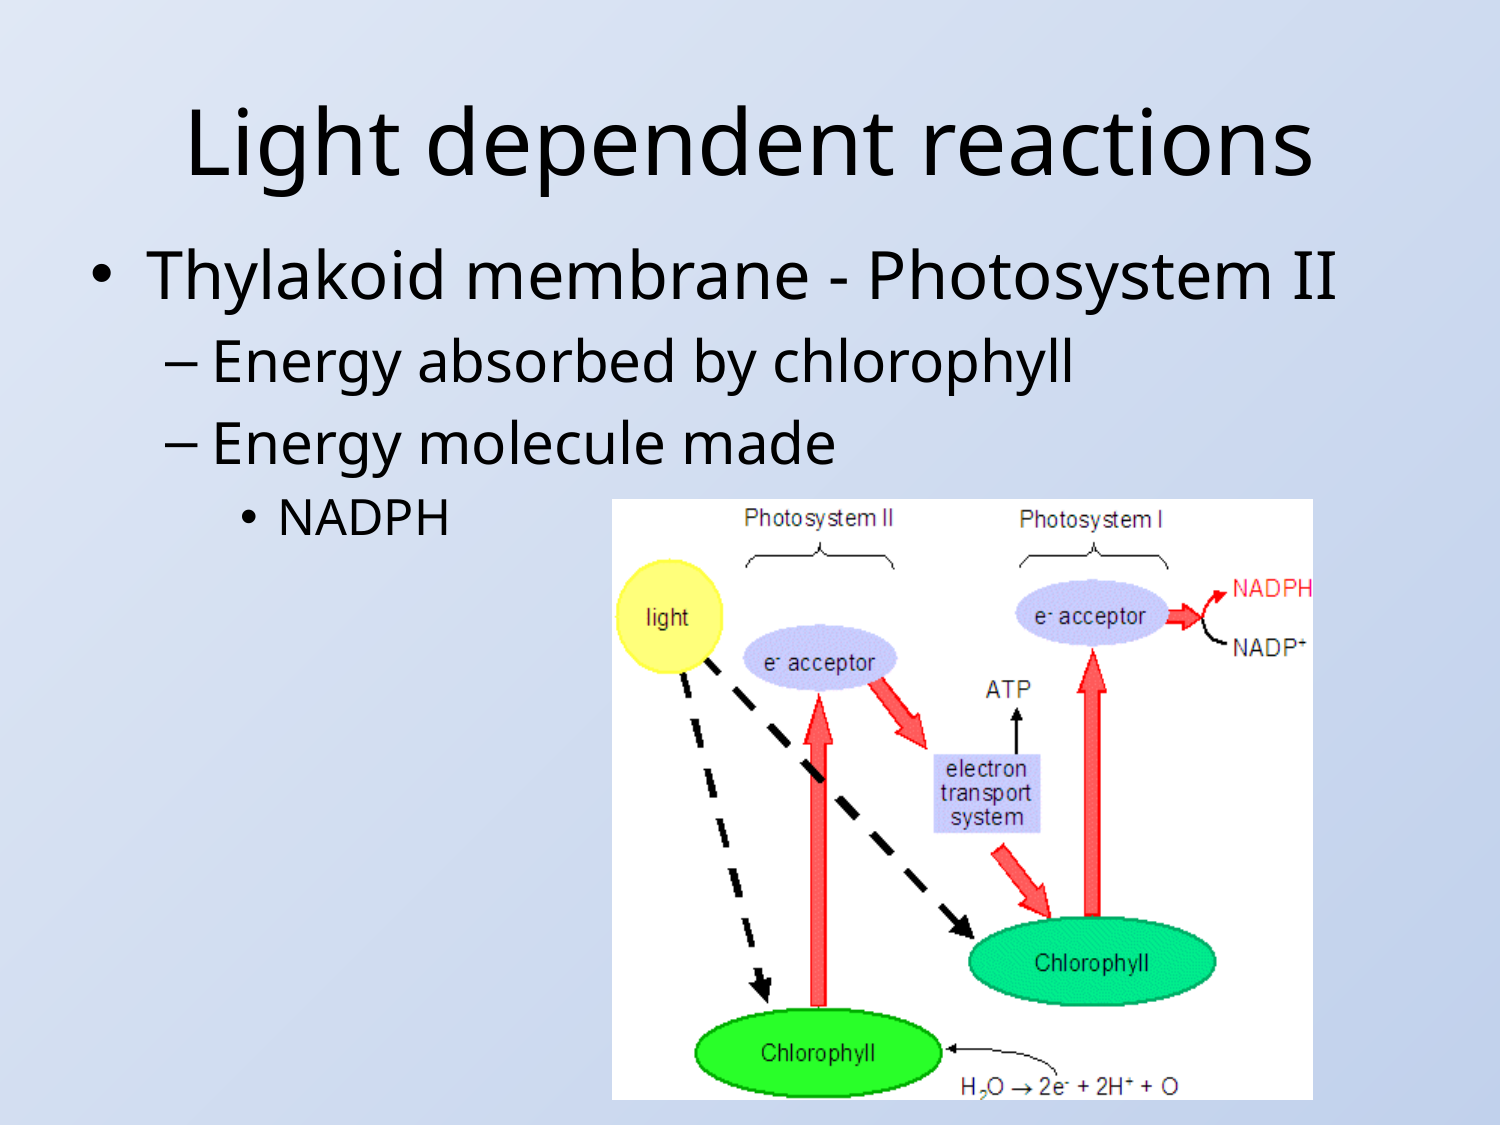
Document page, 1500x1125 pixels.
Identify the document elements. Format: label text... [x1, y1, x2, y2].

title Light dependent reactions [75, 45, 1425, 233]
picture [612, 499, 1313, 1101]
list Thylakoid membrane - Photosystem II Energy absorbed by chlorophyll Energy molecule made NADPH [75, 224, 1375, 968]
